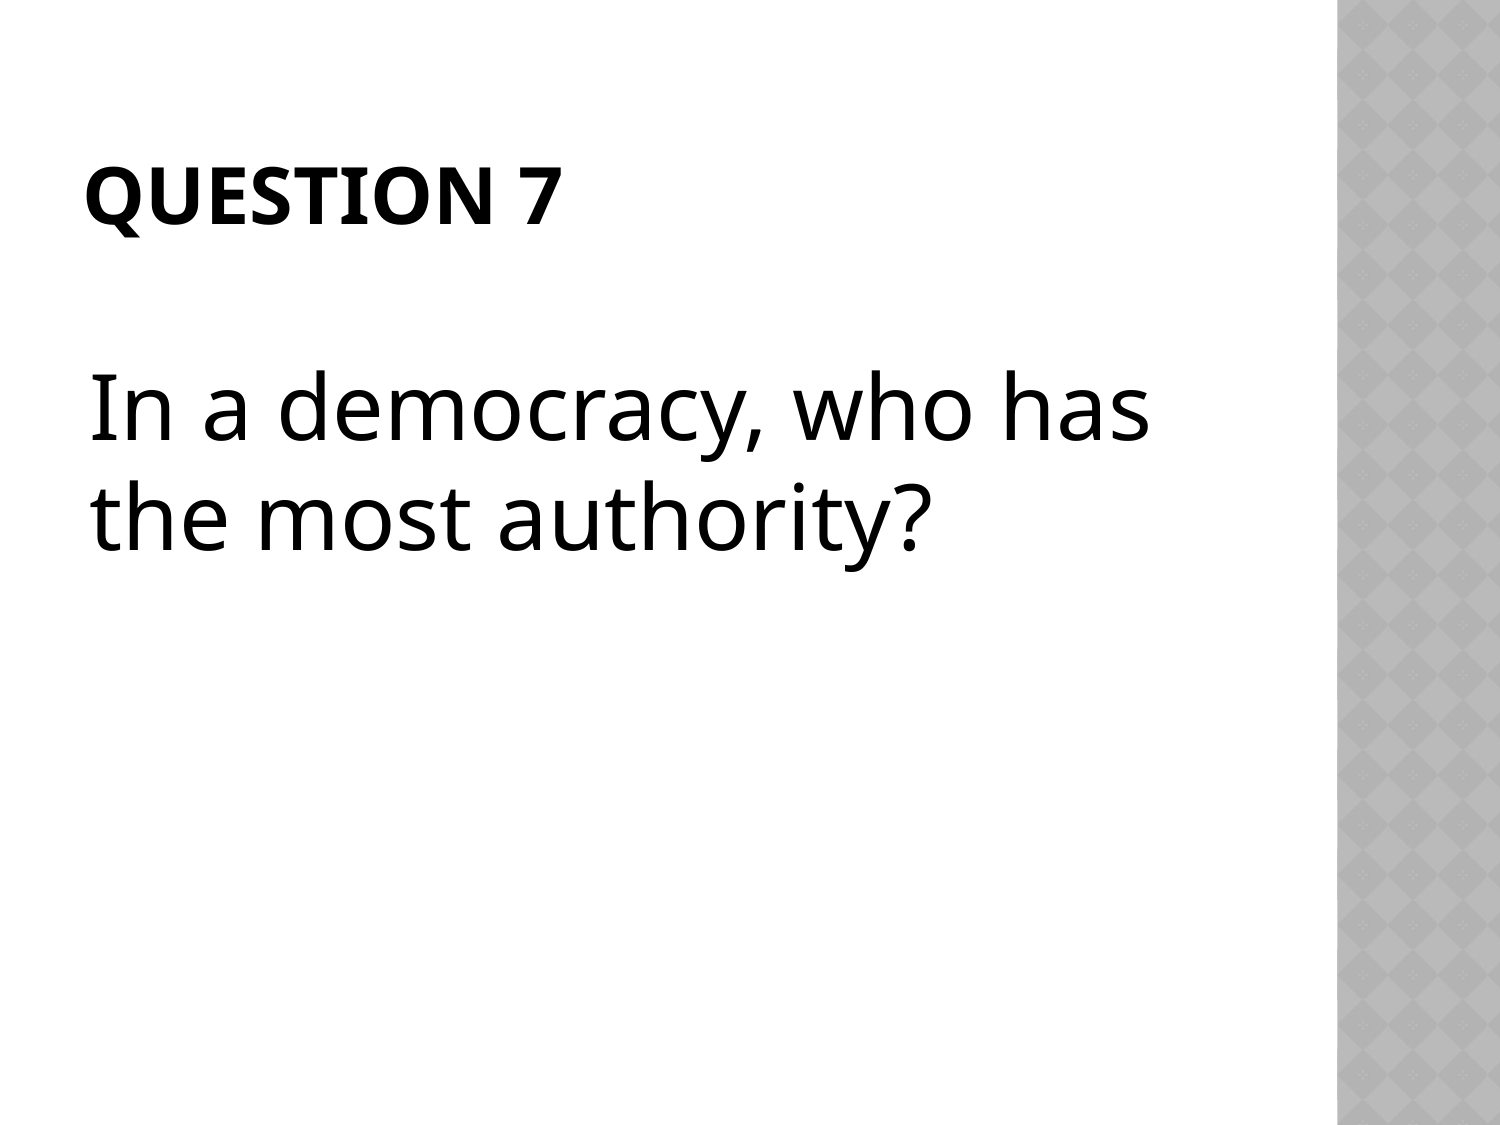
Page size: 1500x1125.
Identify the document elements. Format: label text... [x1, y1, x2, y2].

list In a democracy, who has the most authority? [75, 264, 1263, 1059]
title Question 7 [75, 52, 1263, 240]
